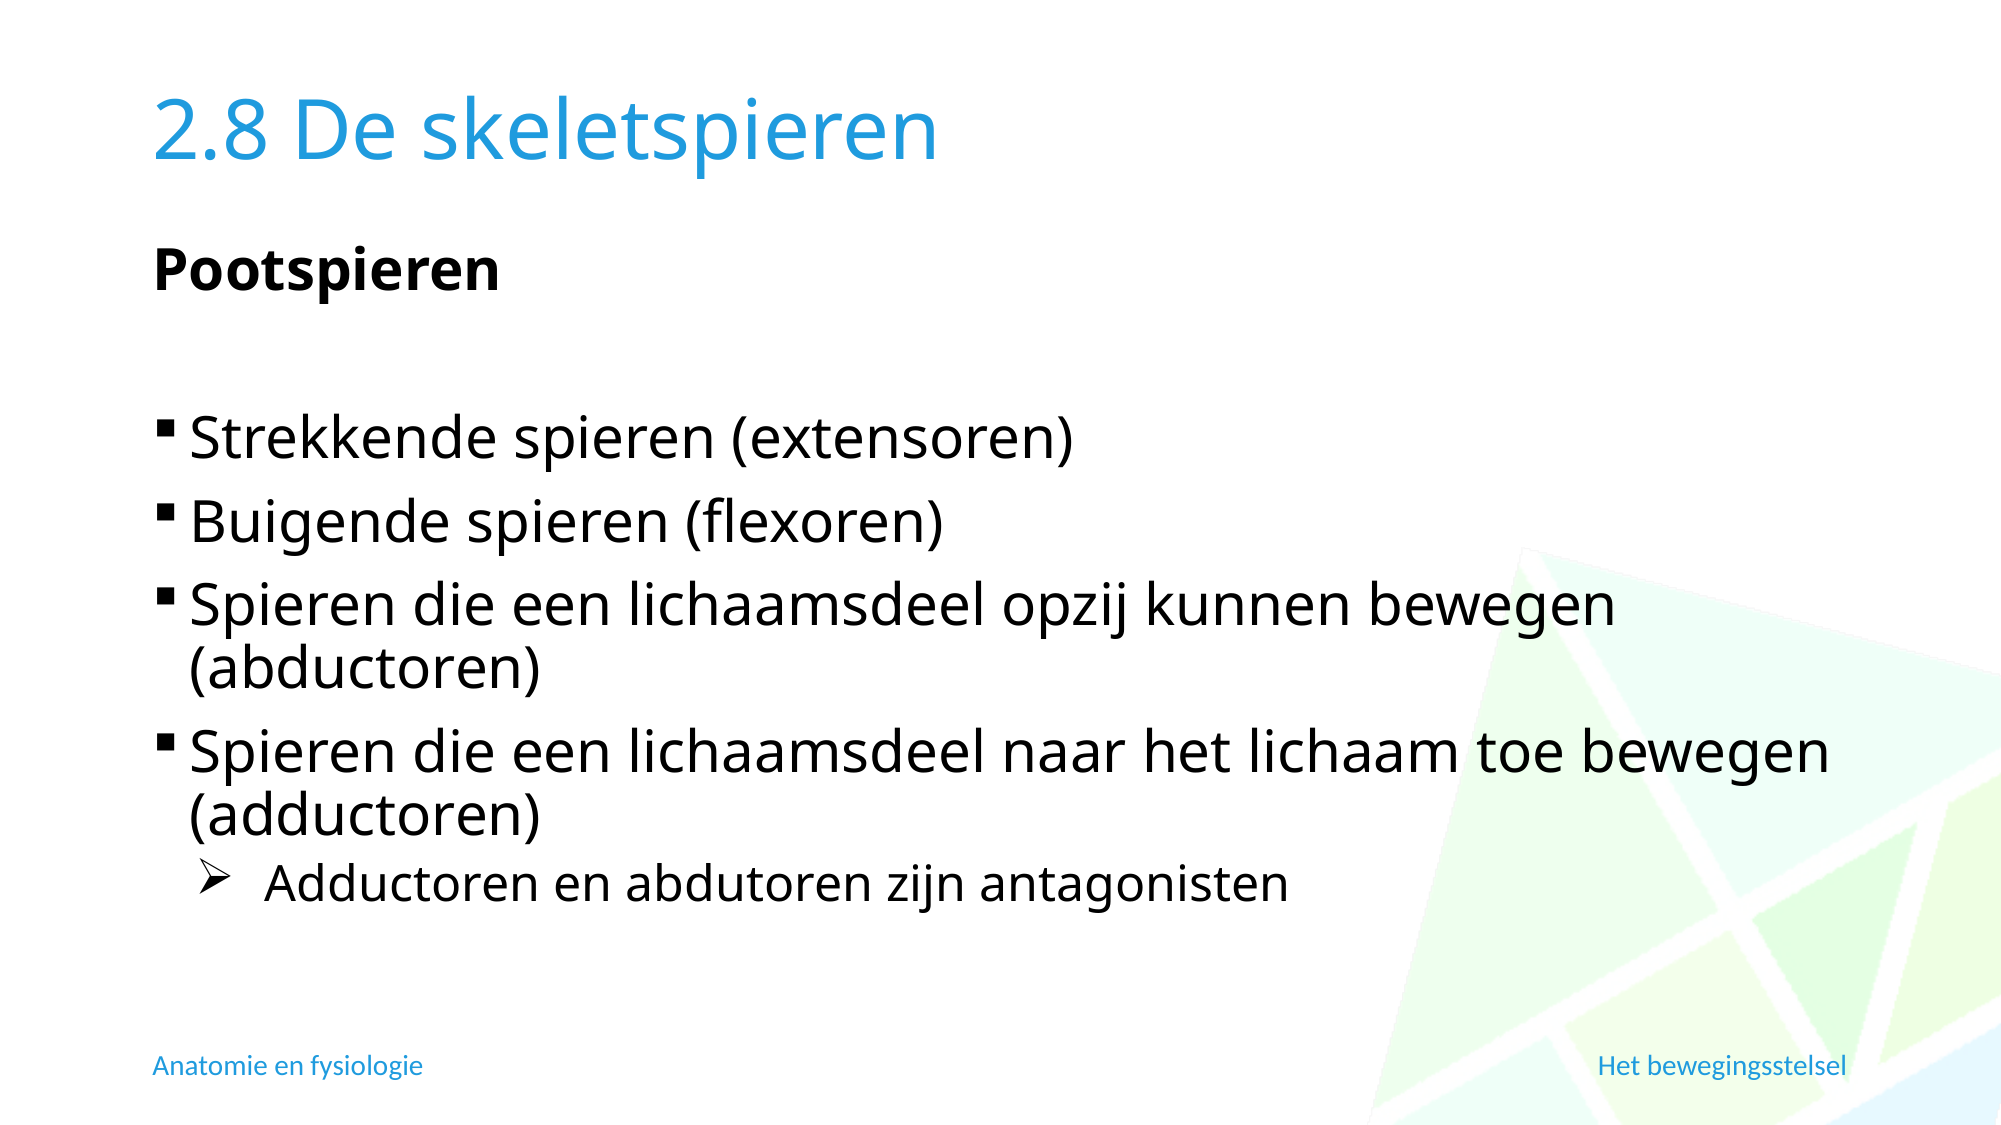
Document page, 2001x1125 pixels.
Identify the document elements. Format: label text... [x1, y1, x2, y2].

list Anatomie en fysiologie [137, 1042, 588, 1103]
list Het bewegingsstelsel [1412, 1042, 1863, 1103]
list Pootspieren Strekkende spieren (extensoren) Buigende spieren (flexoren) Spieren die een lichaamsdeel opzij kunnen bewegen (abductoren) Spieren die een lichaamsdeel naar het lichaam toe bewegen (adductoren) Adductoren en abdutoren zijn antagonisten [137, 232, 1863, 947]
title 2.8 De skeletspieren [137, 59, 1863, 205]
